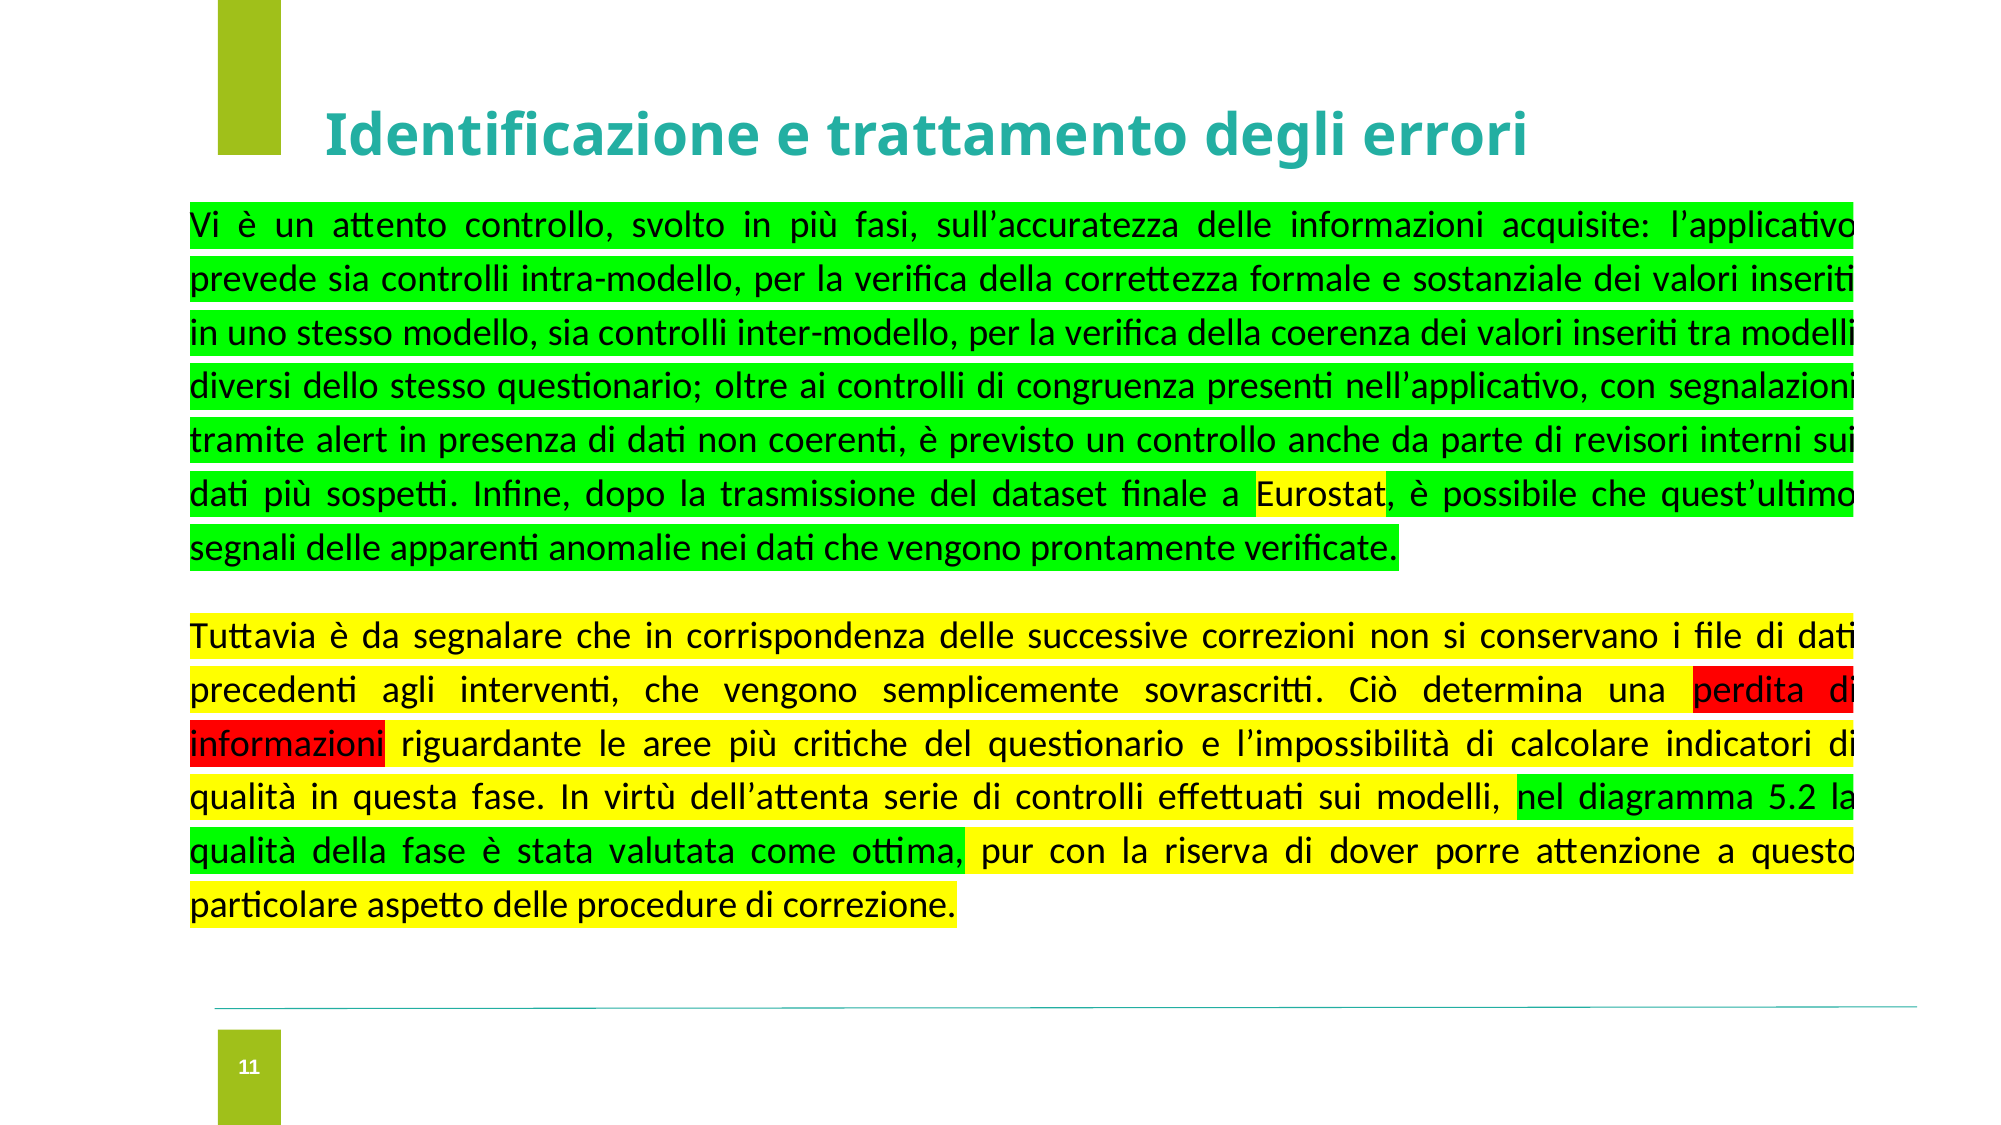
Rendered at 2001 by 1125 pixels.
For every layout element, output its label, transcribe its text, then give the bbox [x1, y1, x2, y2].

picture [189, 201, 1854, 971]
title Identificazione e trattamento degli errori [325, 32, 1877, 168]
slide_number 10 [217, 1036, 281, 1097]
